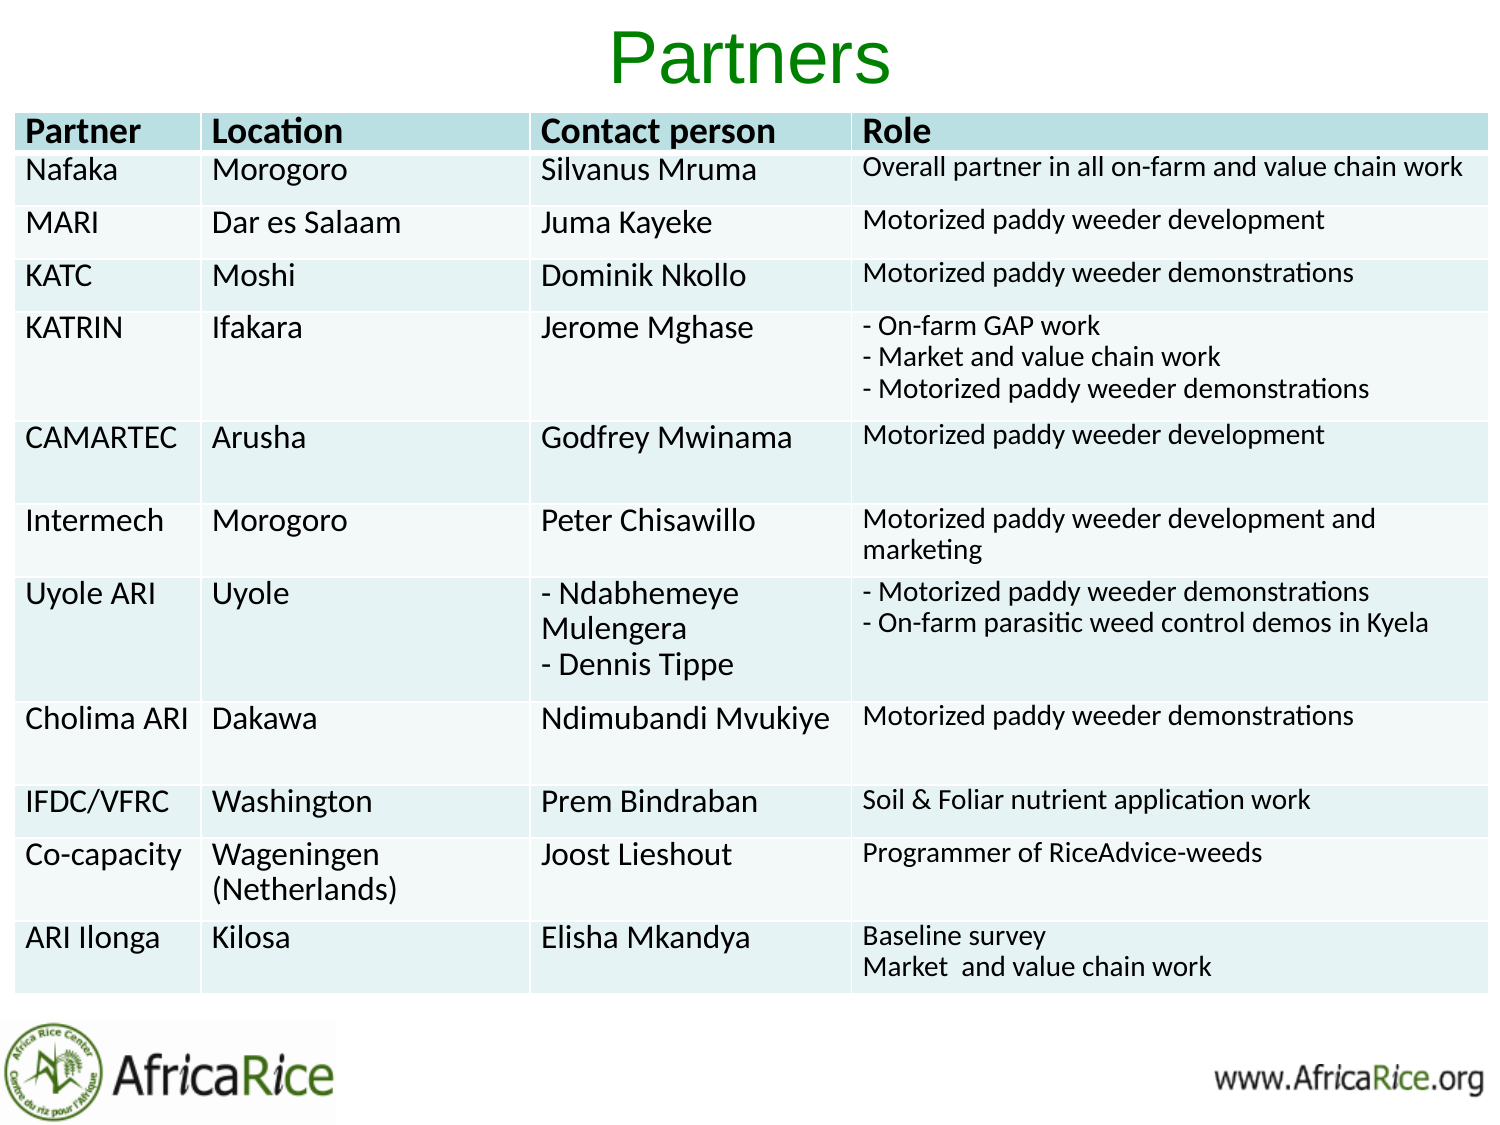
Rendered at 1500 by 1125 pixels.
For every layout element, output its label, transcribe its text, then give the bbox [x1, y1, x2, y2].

table_cell Ifakara [202, 313, 529, 420]
table_cell Arusha [202, 422, 529, 503]
table_cell IFDC/VFRC [15, 786, 200, 837]
table_header Role [852, 113, 1488, 150]
table_cell Prem Bindraban [531, 786, 851, 837]
table_cell Co-capacity [15, 839, 200, 920]
table_cell Jerome Mghase [531, 313, 851, 420]
table_cell Washington [202, 786, 529, 837]
table_cell KATRIN [15, 313, 200, 420]
picture [1212, 1064, 1488, 1100]
table_header Partner [15, 113, 200, 150]
table_cell Morogoro [202, 505, 529, 576]
table_cell Dominik Nkollo [531, 260, 851, 311]
table_cell Kilosa [202, 922, 529, 993]
table_cell Uyole [202, 578, 529, 701]
table_cell Nafaka [15, 156, 200, 205]
table_cell Joost Lieshout [531, 839, 851, 920]
table_cell Dakawa [202, 703, 529, 784]
table_cell Motorized paddy weeder development and marketing [852, 505, 1488, 576]
table_cell Morogoro [202, 156, 529, 205]
table_cell Wageningen (Netherlands) [202, 839, 529, 920]
picture [0, 1020, 336, 1125]
table_cell - On-farm GAP work - Market and value chain work - Motorized paddy weeder demonstrations [852, 313, 1488, 420]
table_cell MARI [15, 207, 200, 258]
table_cell Peter Chisawillo [531, 505, 851, 576]
table_cell - Motorized paddy weeder demonstrations - On-farm parasitic weed control demos in Kyela [852, 578, 1488, 701]
table_cell Cholima ARI [15, 703, 200, 784]
table_cell Dar es Salaam [202, 207, 529, 258]
table_header Contact person [531, 113, 851, 150]
table_cell Soil & Foliar nutrient application work [852, 786, 1488, 837]
table_cell Godfrey Mwinama [531, 422, 851, 503]
table_cell Ndimubandi Mvukiye [531, 703, 851, 784]
table_cell Motorized paddy weeder demonstrations [852, 703, 1488, 784]
table_cell ARI Ilonga [15, 922, 200, 993]
table_cell - Ndabhemeye Mulengera - Dennis Tippe [531, 578, 851, 701]
title Partners [0, 7, 1500, 101]
table_cell Baseline survey Market and value chain work [852, 922, 1488, 993]
table_cell CAMARTEC [15, 422, 200, 503]
table_header Location [202, 113, 529, 150]
table_cell Motorized paddy weeder demonstrations [852, 260, 1488, 311]
table_cell Programmer of RiceAdvice-weeds [852, 839, 1488, 920]
table_cell Elisha Mkandya [531, 922, 851, 993]
table_cell Silvanus Mruma [531, 156, 851, 205]
table_cell Moshi [202, 260, 529, 311]
table_cell KATC [15, 260, 200, 311]
table_cell Motorized paddy weeder development [852, 422, 1488, 503]
table_cell Motorized paddy weeder development [852, 207, 1488, 258]
table_cell Uyole ARI [15, 578, 200, 701]
table_cell Intermech [15, 505, 200, 576]
table_cell Juma Kayeke [531, 207, 851, 258]
table_cell Overall partner in all on-farm and value chain work [852, 156, 1488, 205]
